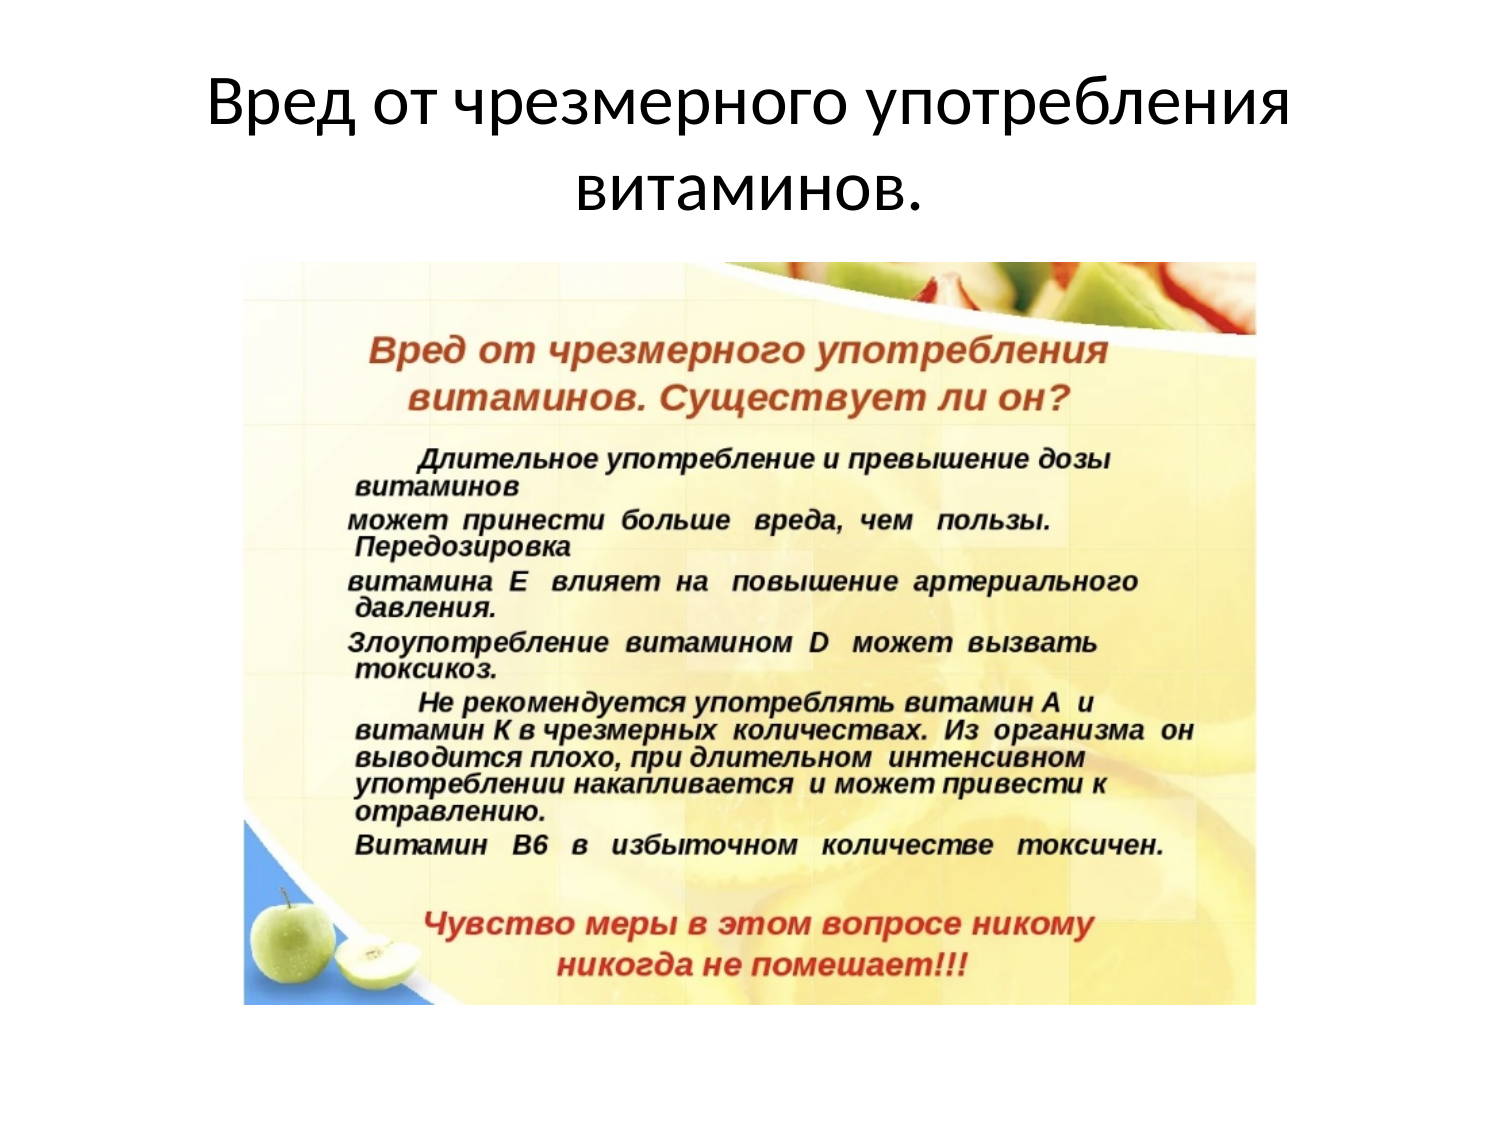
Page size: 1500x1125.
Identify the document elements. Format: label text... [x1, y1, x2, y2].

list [243, 262, 1257, 1006]
title Вред от чрезмерного употребления витаминов. [75, 45, 1425, 233]
